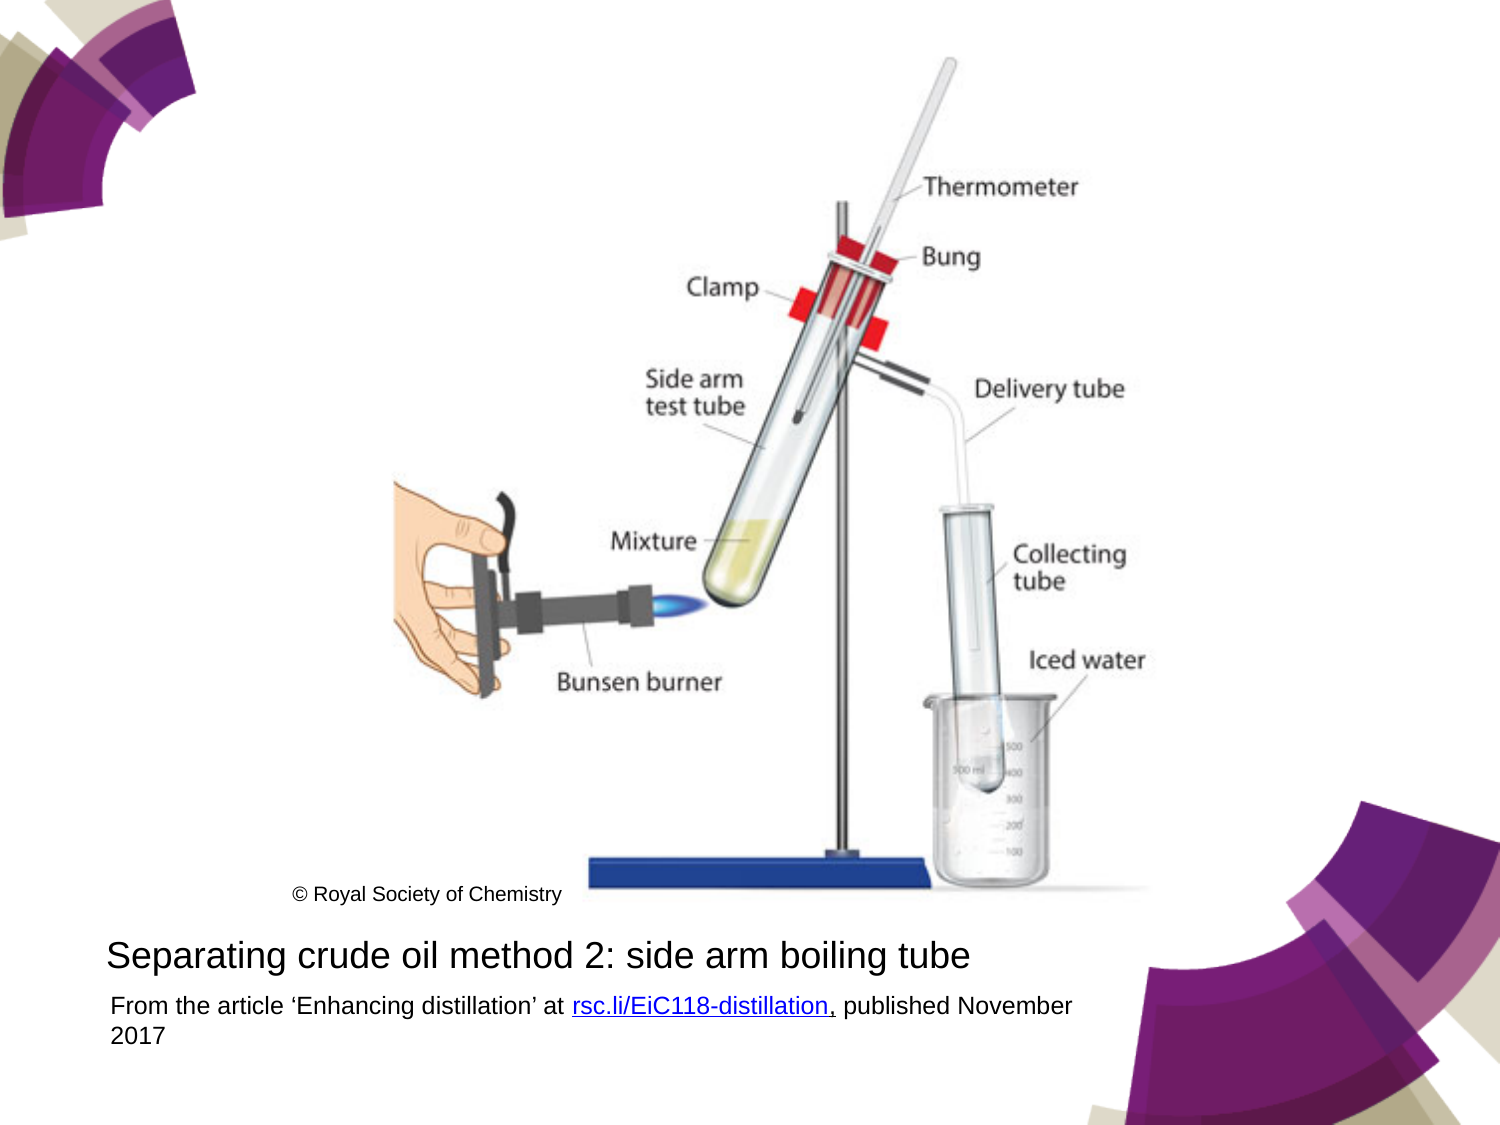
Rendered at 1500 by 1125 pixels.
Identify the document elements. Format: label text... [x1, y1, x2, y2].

text_box © Royal Society of Chemistry [277, 873, 366, 914]
picture [0, 0, 1500, 1125]
text_box Separating crude oil method 2: side arm boiling tube [91, 923, 1108, 984]
text_box From the article ‘Enhancing distillation’ at rsc.li/EiC118-distillation, published November 2017 [95, 982, 1147, 1057]
